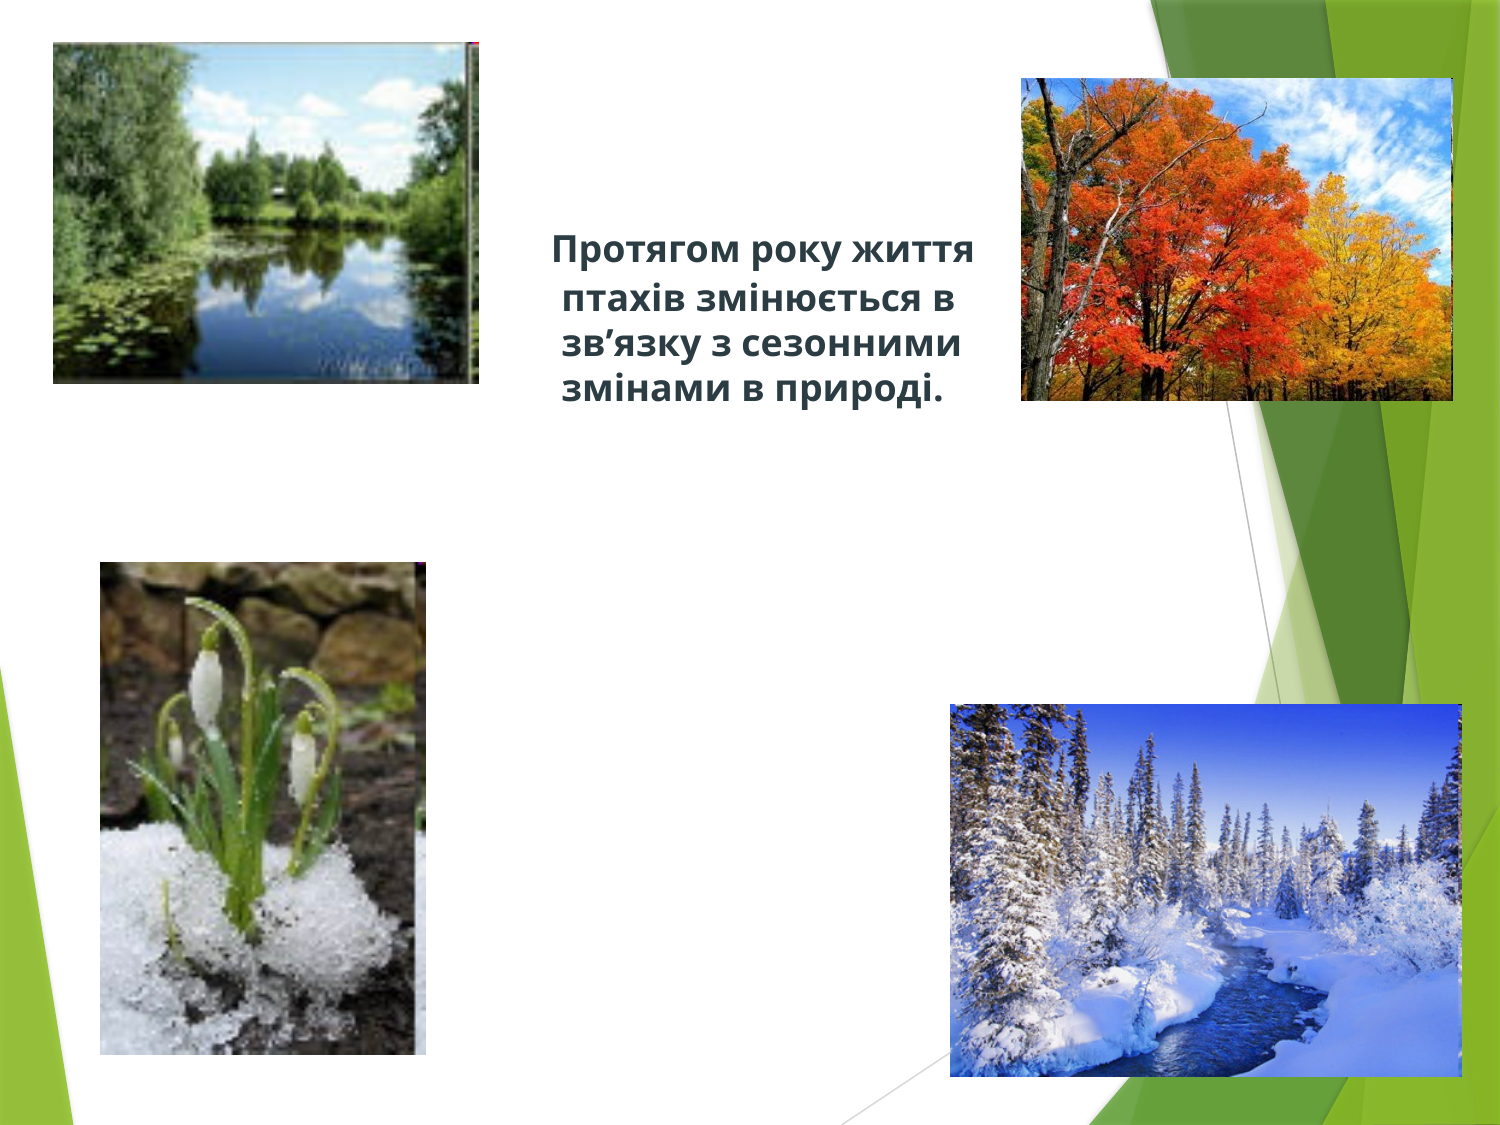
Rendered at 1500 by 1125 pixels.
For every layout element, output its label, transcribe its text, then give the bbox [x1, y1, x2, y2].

list Протягом року життя птахів змінюється в зв’язку з сезонними змінами в природі. [490, 196, 1045, 872]
picture [99, 561, 427, 1055]
picture [52, 42, 479, 384]
picture [1021, 77, 1454, 402]
picture [950, 703, 1462, 1077]
